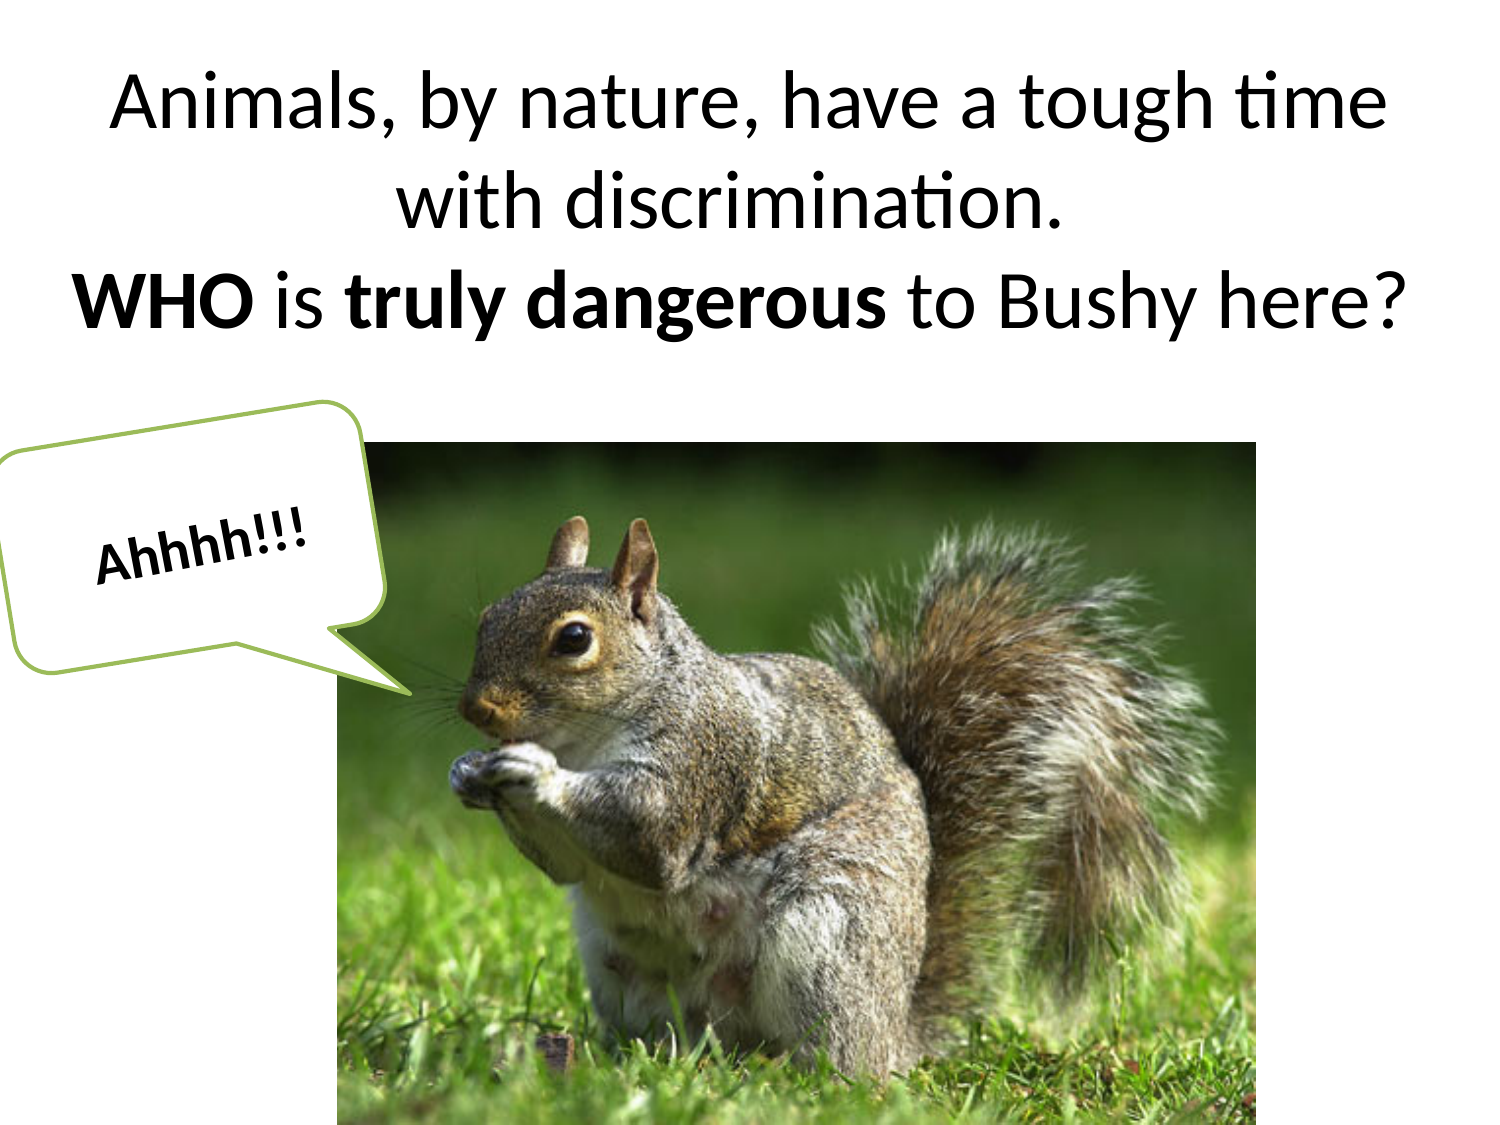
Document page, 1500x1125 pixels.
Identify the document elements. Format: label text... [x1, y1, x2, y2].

picture [337, 442, 1256, 1125]
text_box Animals, by nature, have a tough time with discrimination. WHO is truly dangerous to Bushy here? [37, 37, 1463, 353]
text_box [0, 399, 364, 676]
text_box Ahhhh!!! [32, 473, 332, 615]
